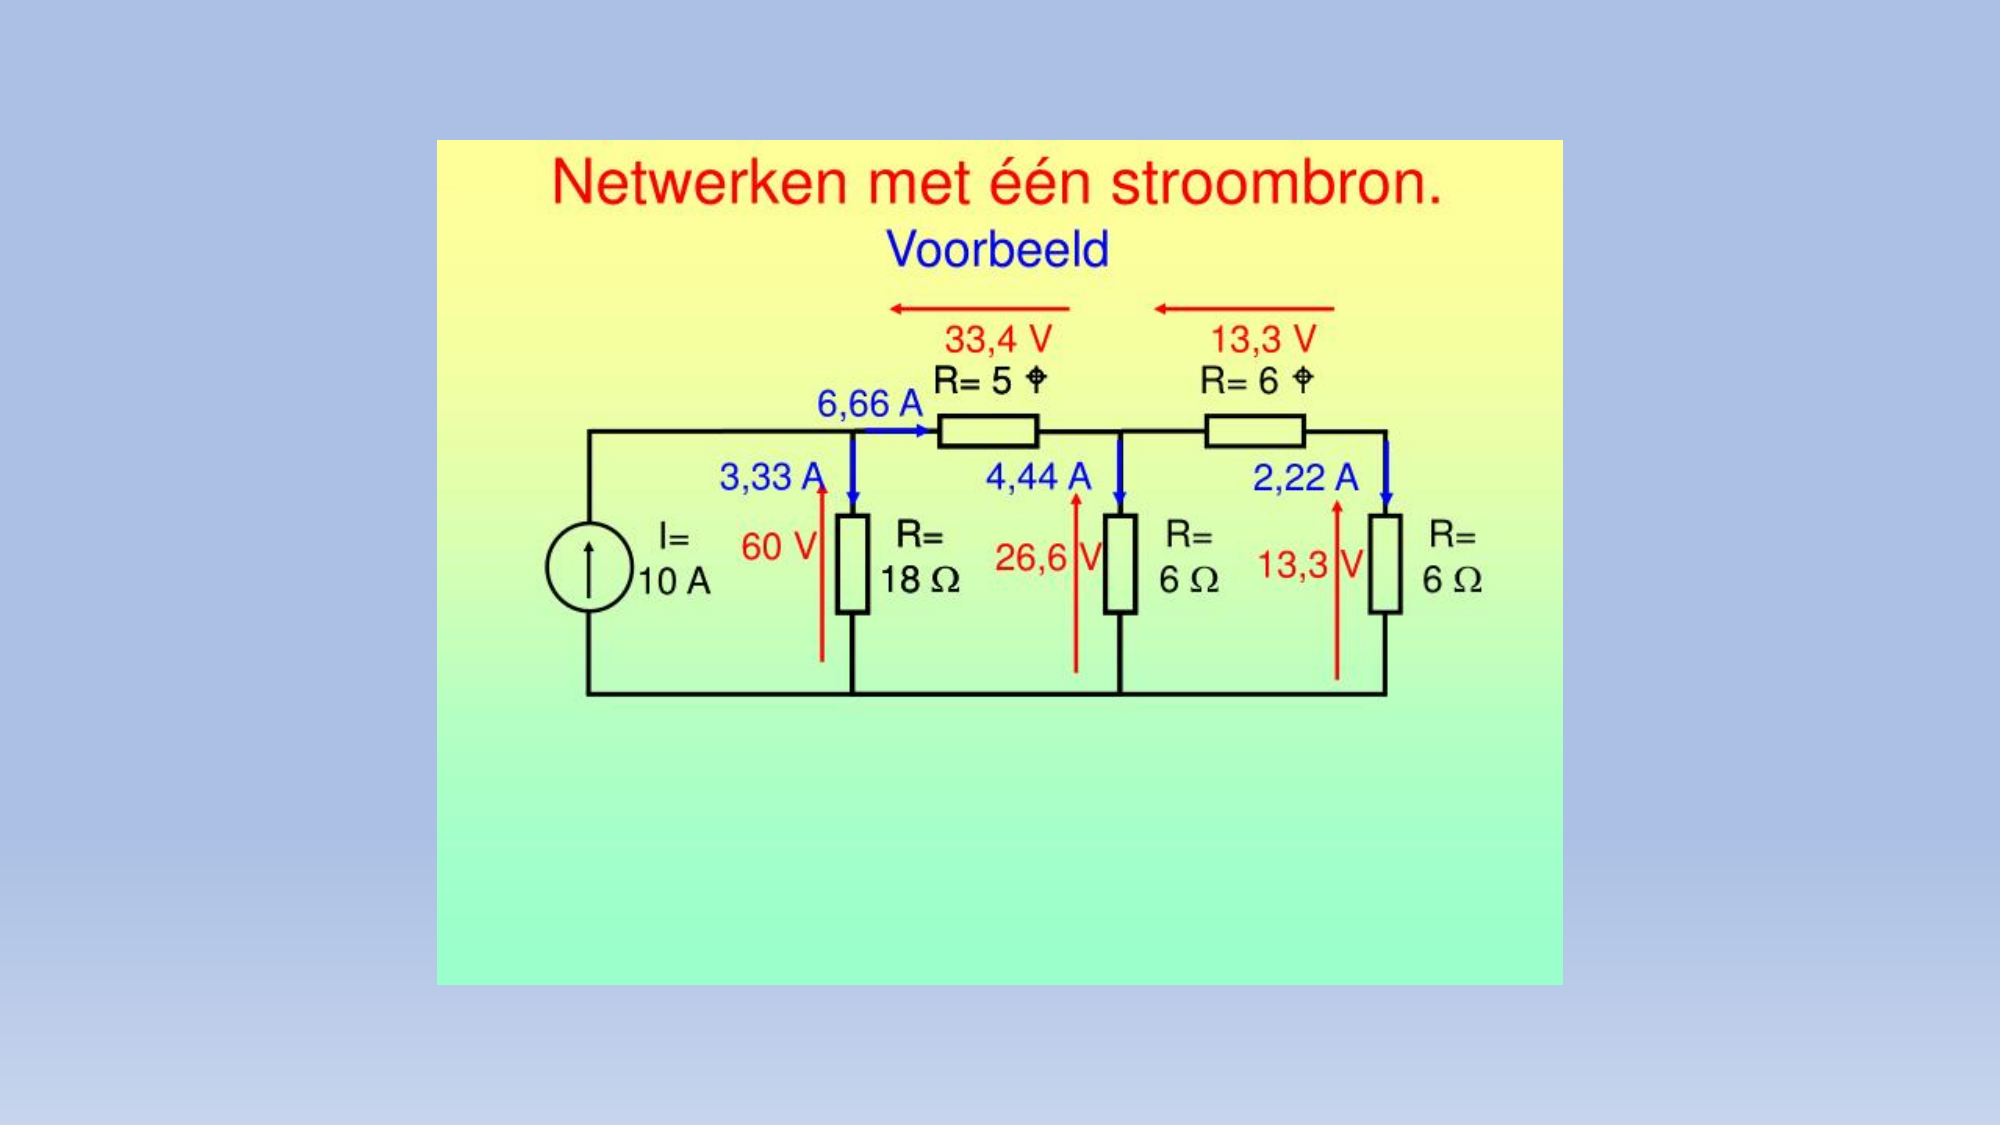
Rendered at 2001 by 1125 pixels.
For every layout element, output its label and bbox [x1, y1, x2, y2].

picture [437, 140, 1563, 985]
